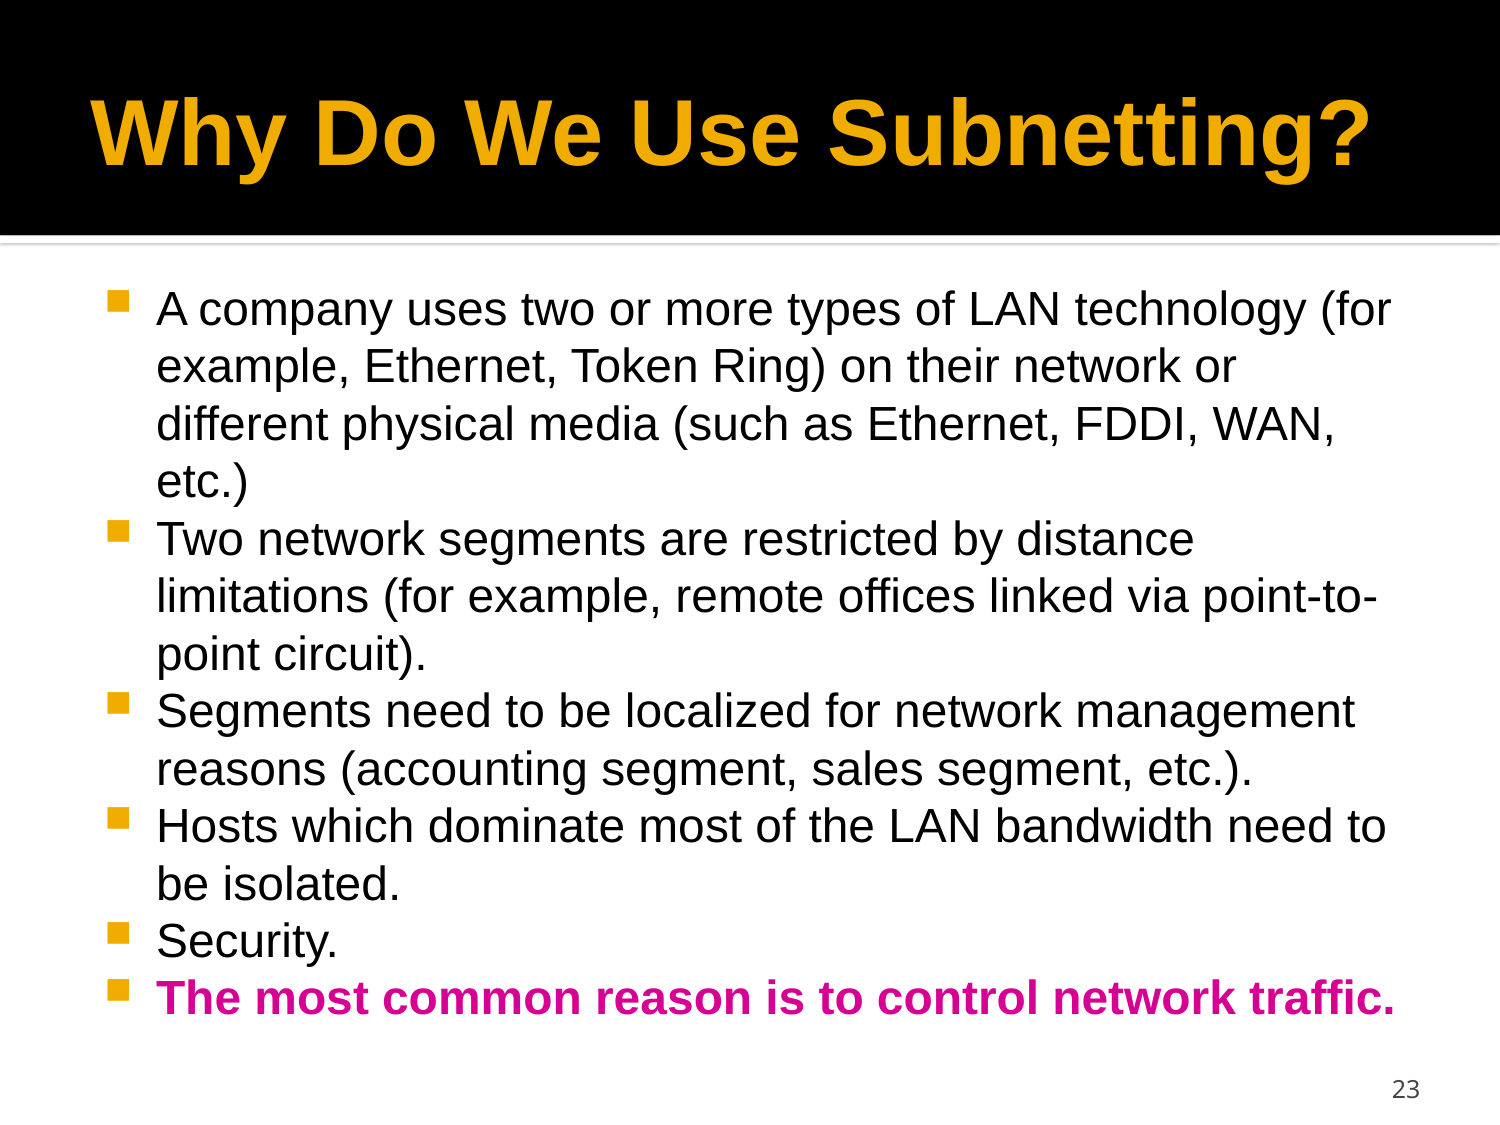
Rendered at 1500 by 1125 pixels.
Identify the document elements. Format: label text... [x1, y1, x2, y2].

slide_number 23 [1345, 1062, 1467, 1108]
list A company uses two or more types of LAN technology (for example, Ethernet, Token Ring) on their network or different physical media (such as Ethernet, FDDI, WAN, etc.) Two network segments are restricted by distance limitations (for example, remote offices linked via point-to-point circuit). Segments need to be localized for network management reasons (accounting segment, sales segment, etc.). Hosts which dominate most of the LAN bandwidth need to be isolated. Security. The most common reason is to control network traffic. [75, 262, 1425, 1022]
title Why Do We Use Subnetting? [75, 25, 1425, 231]
